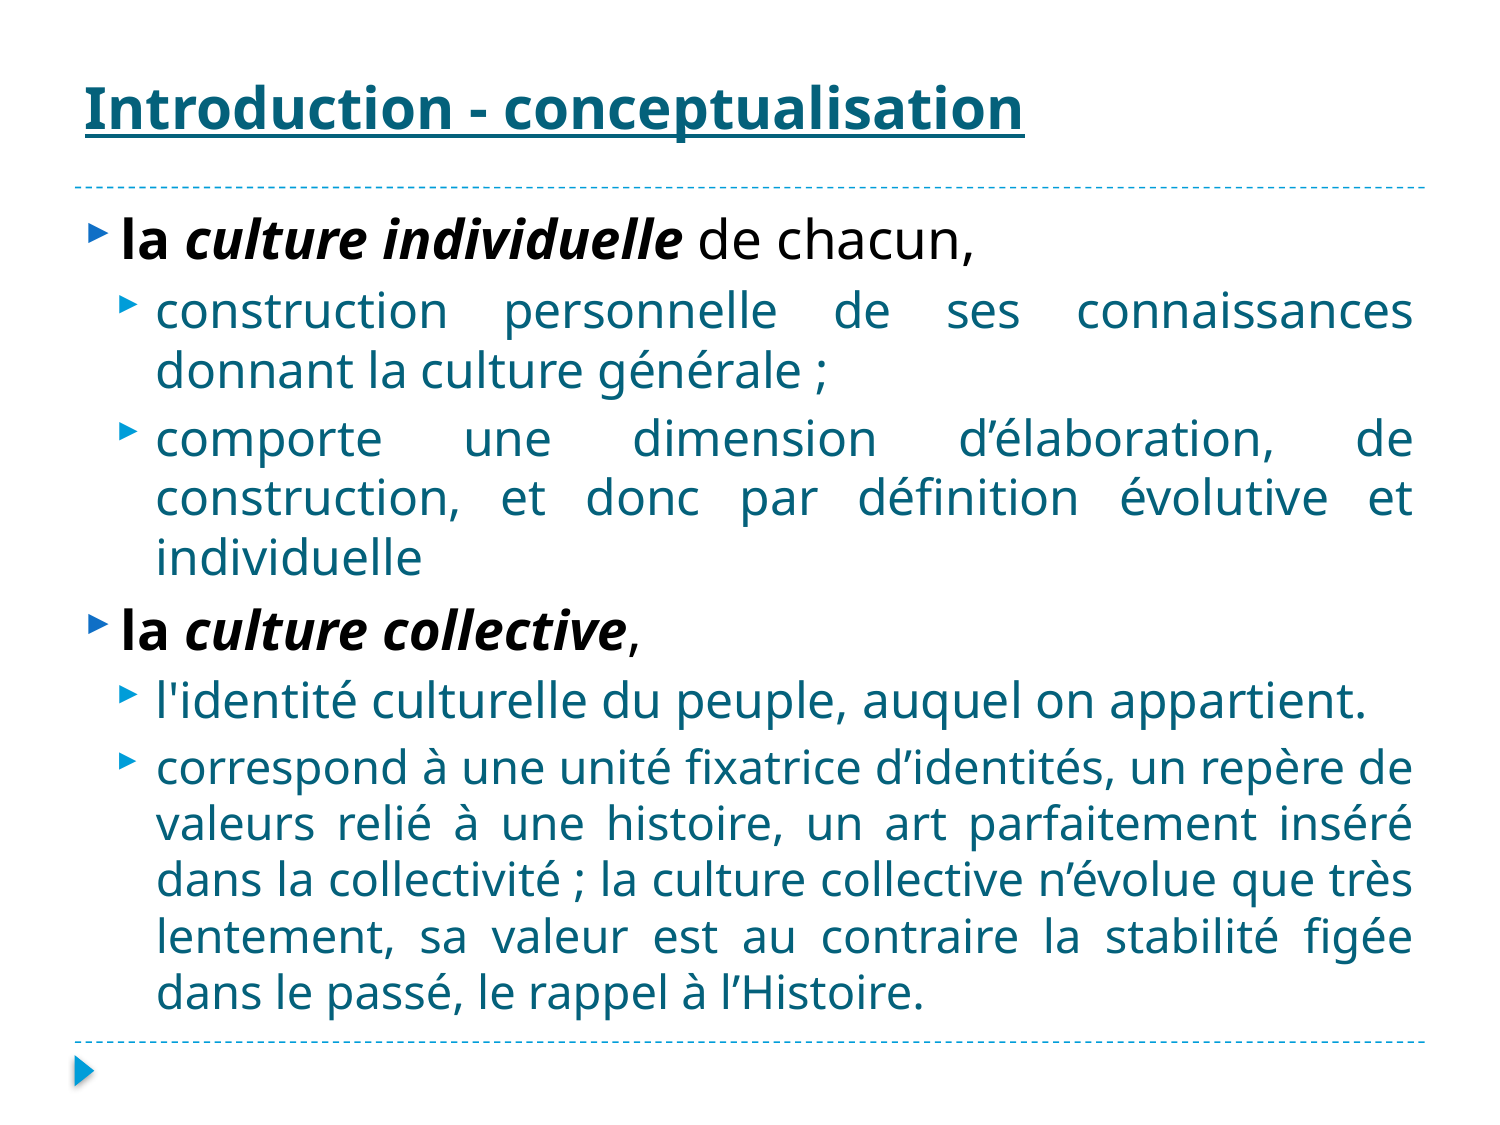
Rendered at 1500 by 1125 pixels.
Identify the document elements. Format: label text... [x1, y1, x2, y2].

list la culture individuelle de chacun, construction personnelle de ses connaissances donnant la culture générale ; comporte une dimension d’élaboration, de construction, et donc par définition évolutive et individuelle la culture collective, l'identité culturelle du peuple, auquel on appartient. correspond à une unité fixatrice d’identités, un repère de valeurs relié à une histoire, un art parfaitement inséré dans la collectivité ; la culture collective n’évolue que très lentement, sa valeur est au contraire la stabilité figée dans le passé, le rappel à l’Histoire. [75, 200, 1425, 1036]
title Introduction - conceptualisation [75, 24, 1425, 188]
